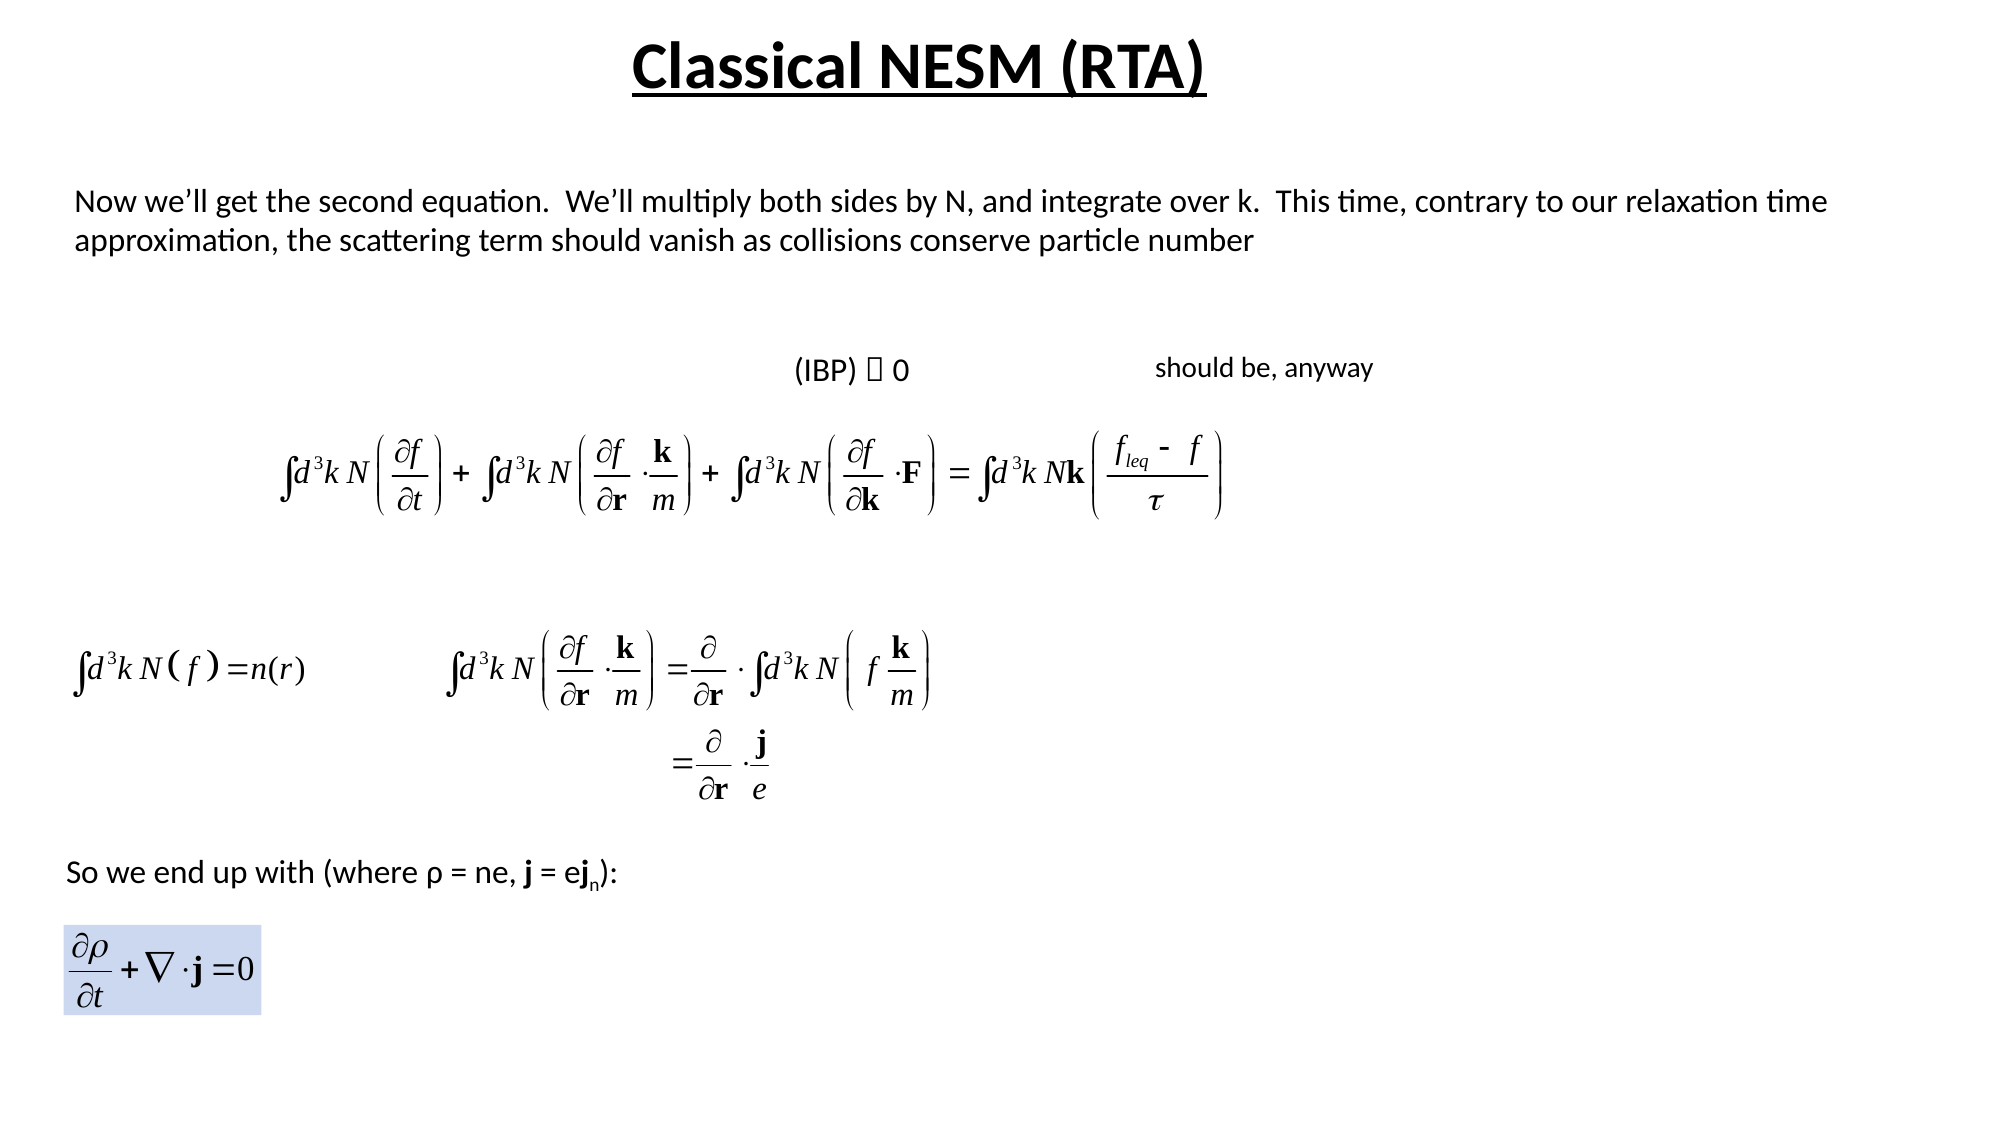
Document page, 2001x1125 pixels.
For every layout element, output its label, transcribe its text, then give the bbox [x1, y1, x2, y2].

text_box Classical NESM (RTA) [617, 14, 1249, 110]
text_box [269, 423, 1232, 529]
text_box Now we’ll get the second equation. We’ll multiply both sides by N, and integrate over k. This time, contrary to our relaxation time approximation, the scattering term should vanish as collisions conserve particle number [59, 171, 1869, 266]
text_box should be, anyway [1140, 340, 1424, 391]
text_box (IBP)  0 [779, 340, 957, 396]
text_box So we end up with (where ρ = ne, j = ejn): [51, 842, 707, 903]
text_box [63, 924, 262, 1016]
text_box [435, 622, 939, 809]
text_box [63, 640, 311, 702]
